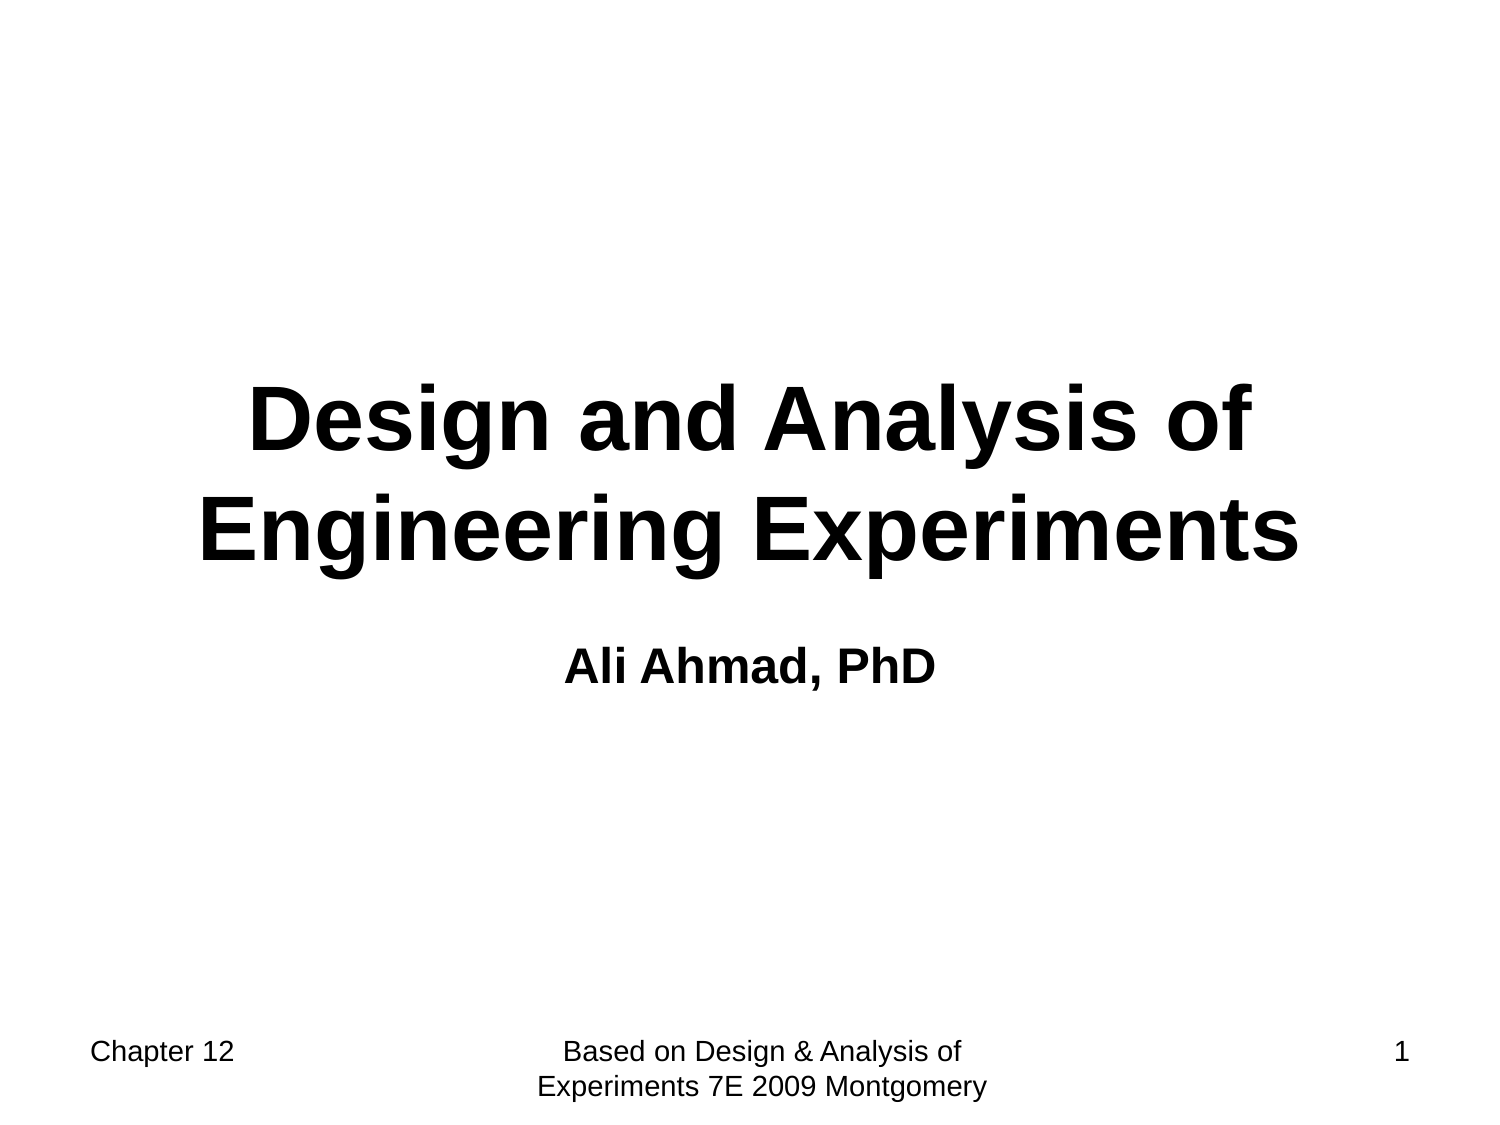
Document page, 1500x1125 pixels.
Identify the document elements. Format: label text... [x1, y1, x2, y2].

footer Based on Design & Analysis of Experiments 7E 2009 Montgomery [512, 1024, 1013, 1103]
slide_number Chapter 12 [74, 1024, 426, 1103]
title Design and Analysis of Engineering Experiments [112, 374, 1388, 563]
slide_number 1 [1074, 1024, 1426, 1103]
subtitle Ali Ahmad, PhD [224, 637, 1276, 926]
